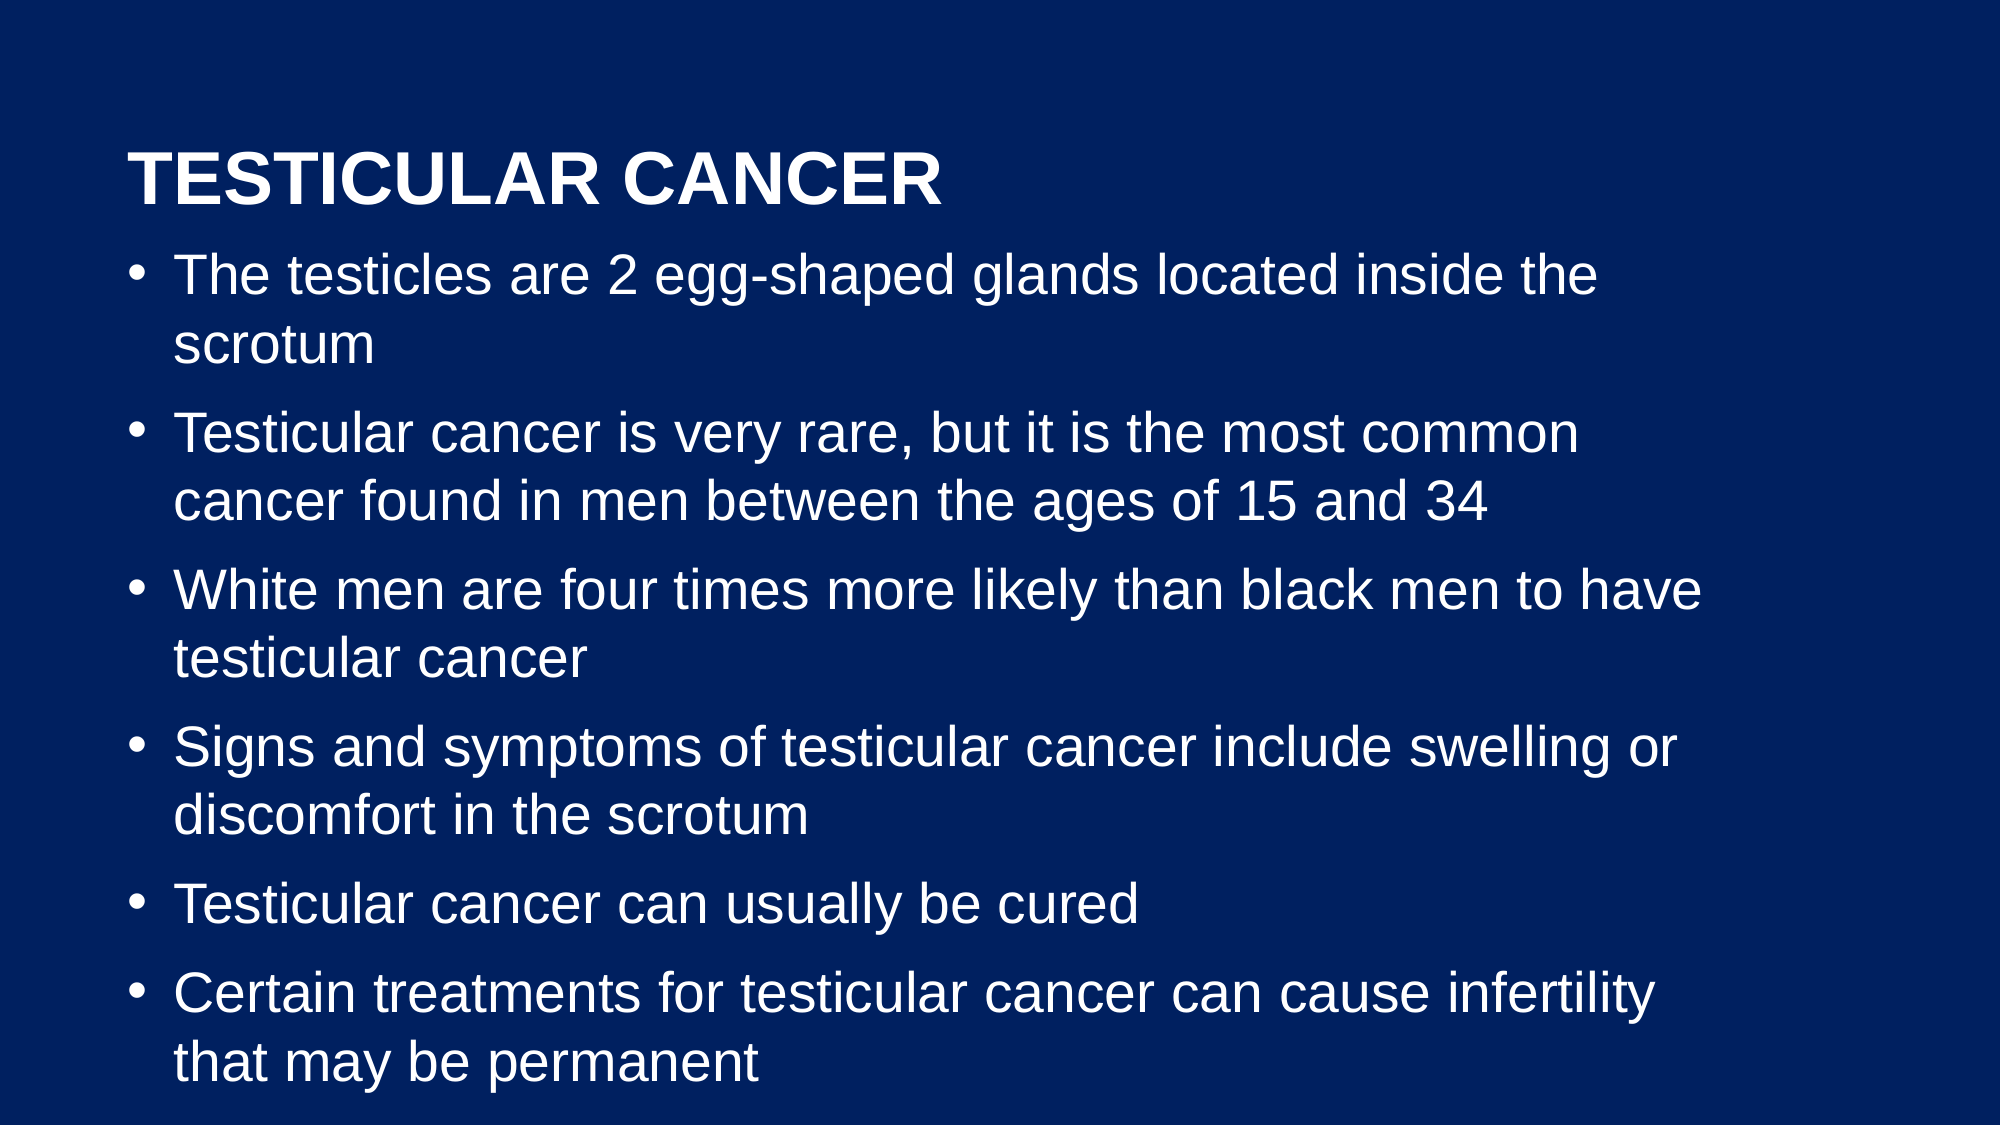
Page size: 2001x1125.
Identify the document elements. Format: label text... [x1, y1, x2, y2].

title Testicular Cancer [112, 99, 1775, 228]
list The testicles are 2 egg-shaped glands located inside the scrotum Testicular cancer is very rare, but it is the most common cancer found in men between the ages of 15 and 34 White men are four times more likely than black men to have testicular cancer Signs and symptoms of testicular cancer include swelling or discomfort in the scrotum Testicular cancer can usually be cured Certain treatments for testicular cancer can cause infertility that may be permanent [112, 228, 1775, 1103]
